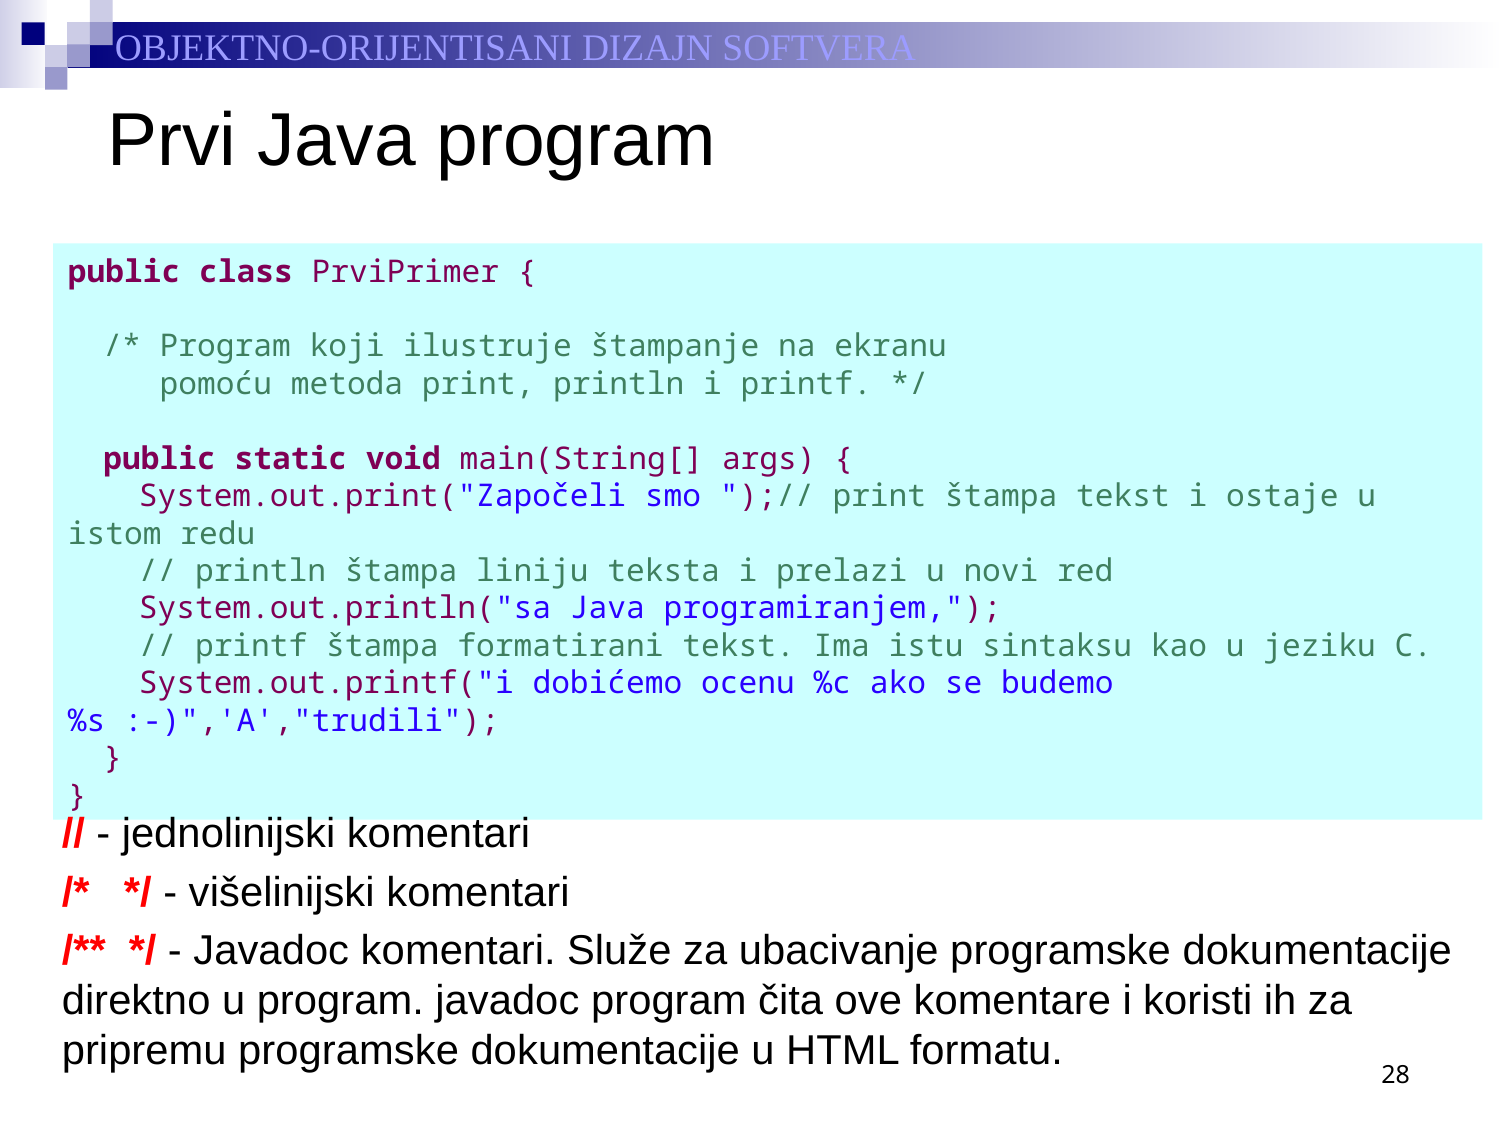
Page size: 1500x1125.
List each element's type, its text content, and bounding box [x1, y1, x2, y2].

text_box // - jednolinijski komentari /* */ - višelinijski komentari /** */ - Javadoc komentari. Služe za ubacivanje programske dokumentacije direktno u program. javadoc program čita ove komentare i koristi ih za pripremu programske dokumentacije u HTML formatu. [47, 798, 1483, 1083]
title Prvi Java program [92, 75, 762, 197]
slide_number 28 [1074, 1024, 1426, 1101]
text_box public class PrviPrimer { /* Program koji ilustruje štampanje na ekranu pomoću metoda print, println i printf. */ public static void main(String[] args) { System.out.print("Započeli smo ");// print štampa tekst i ostaje u istom redu // println štampa liniju teksta i prelazi u novi red System.out.println("sa Java programiranjem,"); // printf štampa formatirani tekst. Ima istu sintaksu kao u jeziku C. System.out.printf("i dobićemo ocenu %c ako se budemo %s :-)",'A',"trudili"); } } [53, 243, 1483, 798]
